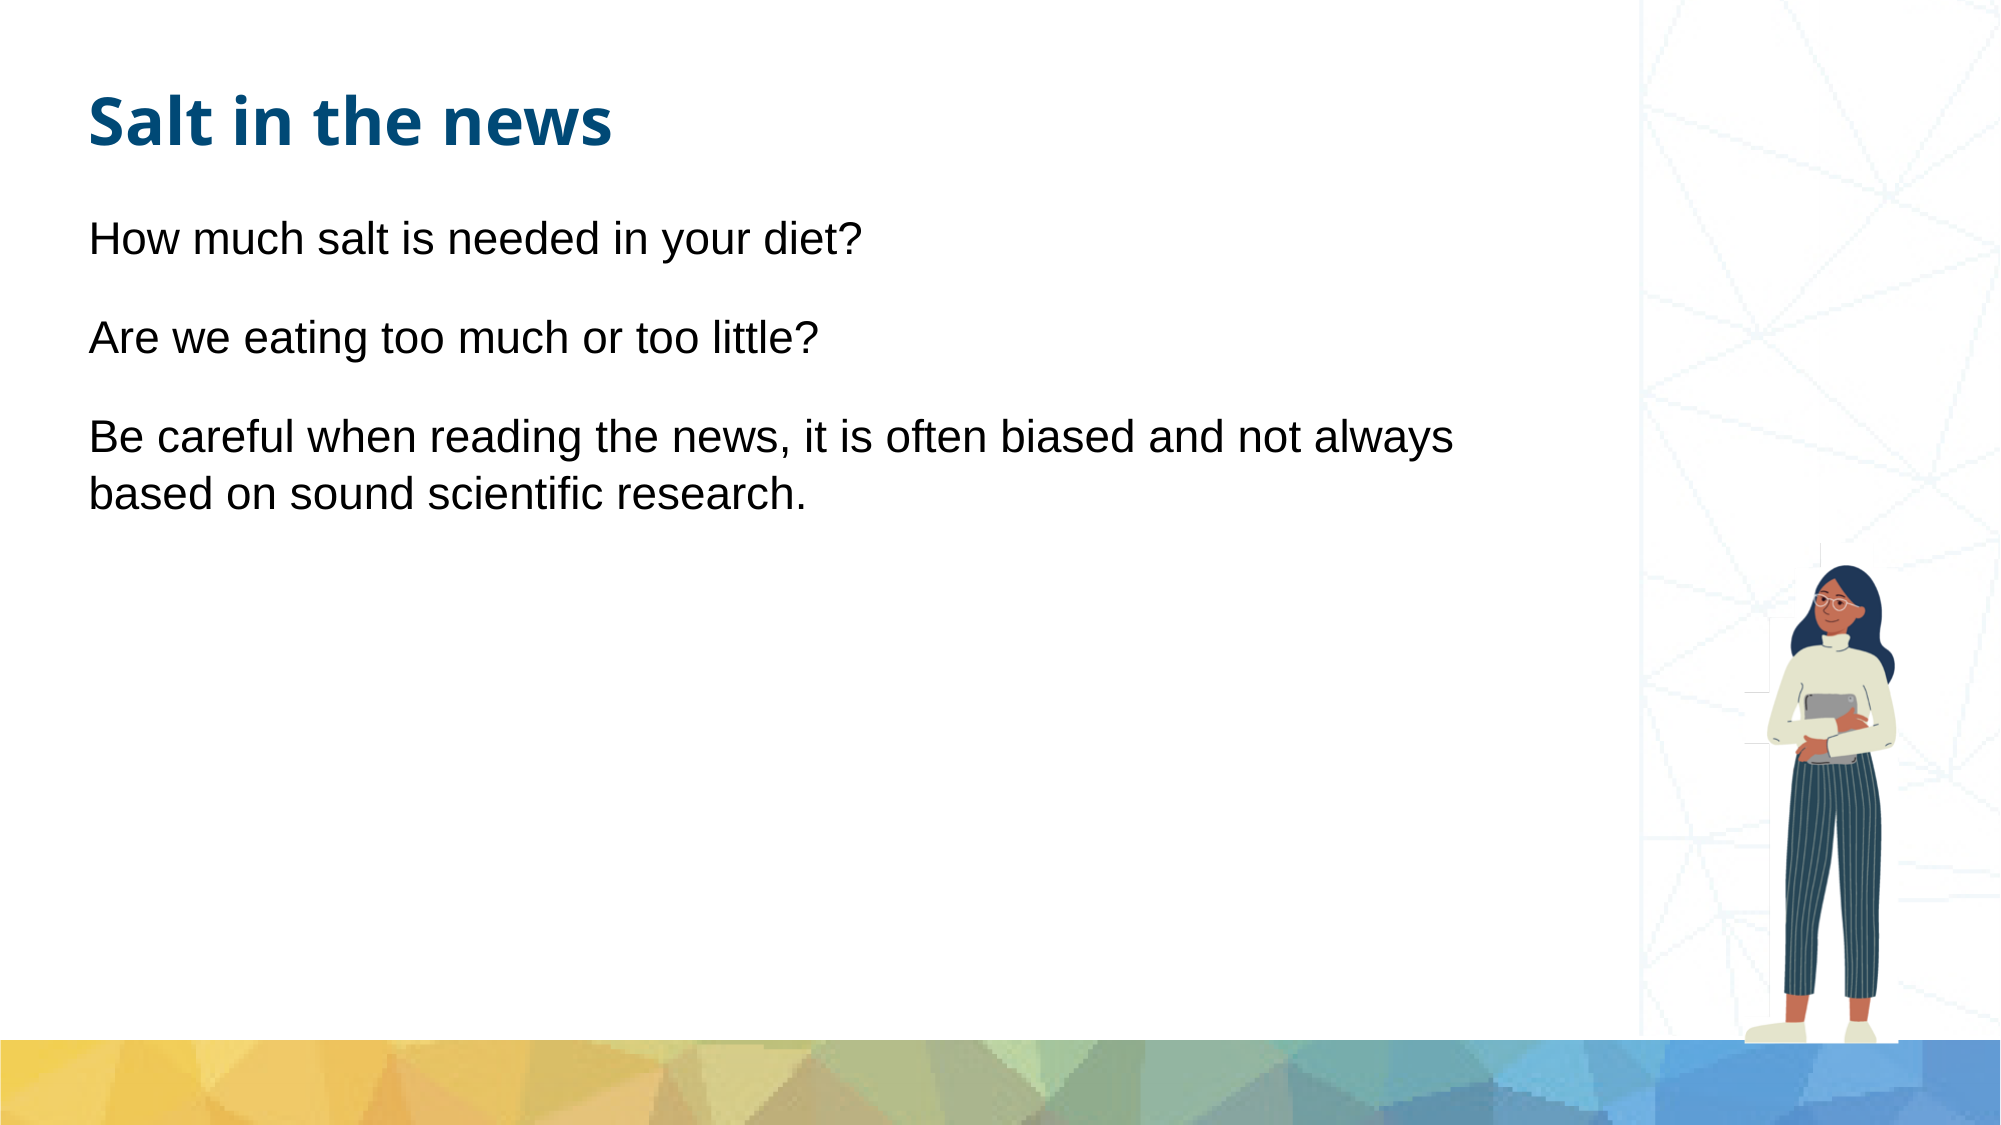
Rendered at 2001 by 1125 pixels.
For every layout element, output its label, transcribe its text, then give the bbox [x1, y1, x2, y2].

title Salt in the news [88, 88, 1565, 161]
list How much salt is needed in your diet? Are we eating too much or too little? Be careful when reading the news, it is often biased and not always based on sound scientific research. [88, 206, 1565, 890]
picture [0, 0, 2001, 1125]
